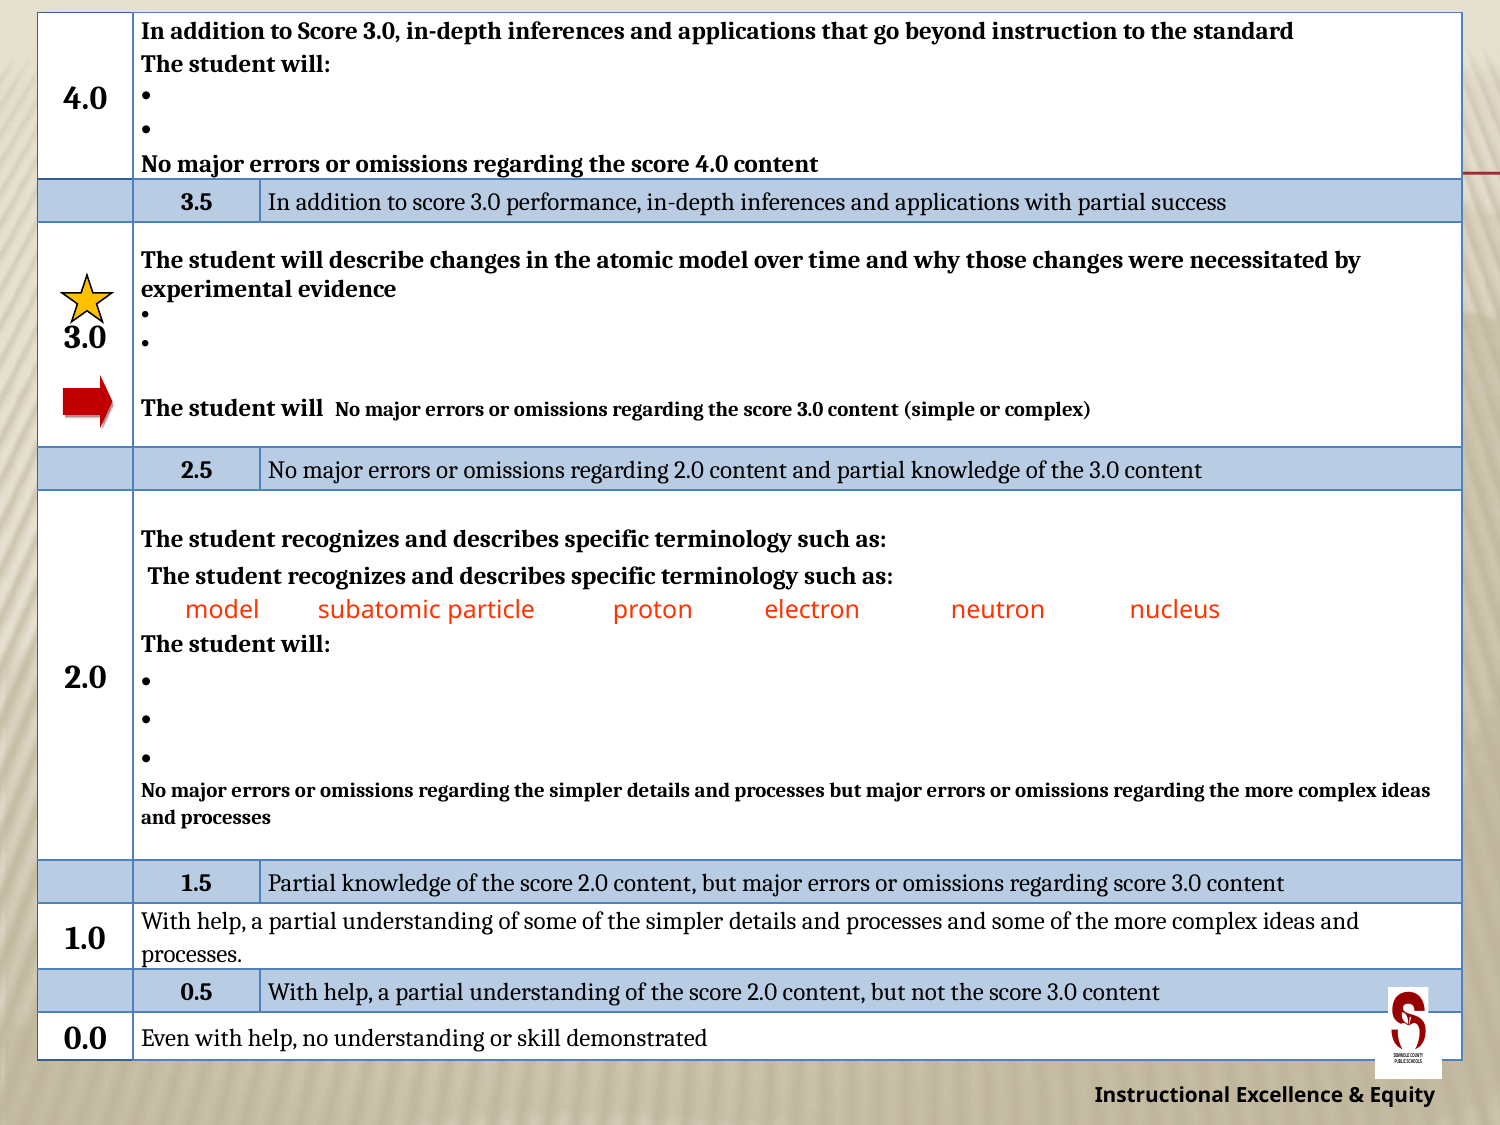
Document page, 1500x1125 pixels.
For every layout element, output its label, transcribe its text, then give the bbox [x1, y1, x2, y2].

table_header In addition to Score 3.0, in-depth inferences and applications that go beyond instruction to the standard The student will: No major errors or omissions regarding the score 4.0 content [134, 13, 1461, 178]
table_cell Even with help, no understanding or skill demonstrated [134, 1013, 1364, 1059]
table_cell [38, 448, 132, 489]
table_cell In addition to score 3.0 performance, in-depth inferences and applications with partial success [261, 180, 1461, 221]
table_cell 3.0 [38, 223, 132, 446]
text_box [62, 274, 112, 322]
table_cell With help, a partial understanding of the score 2.0 content, but not the score 3.0 content [261, 970, 1461, 1011]
table_cell [38, 180, 132, 221]
table_cell 0.5 [134, 970, 259, 1011]
text_box Instructional Excellence & Equity [975, 1074, 1450, 1115]
table_cell Partial knowledge of the score 2.0 content, but major errors or omissions regarding score 3.0 content [261, 861, 1461, 902]
table_cell 2.0 [38, 491, 132, 859]
table_cell 1.5 [134, 861, 259, 902]
table_cell With help, a partial understanding of some of the simpler details and processes and some of the more complex ideas and processes. [134, 904, 1461, 968]
table_cell The student recognizes and describes specific terminology such as: The student recognizes and describes specific terminology such as: model subatomic particle proton electron neutron nucleus The student will: No major errors or omissions regarding the simpler details and processes but major errors or omissions regarding the more complex ideas and processes [134, 491, 1461, 859]
table_cell The student will describe changes in the atomic model over time and why those changes were necessitated by experimental evidence The student will No major errors or omissions regarding the score 3.0 content (simple or complex) [134, 223, 1461, 446]
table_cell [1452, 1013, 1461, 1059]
table_cell 0.0 [38, 1013, 132, 1059]
table_cell 3.5 [134, 180, 259, 221]
table_cell 2.5 [134, 448, 259, 489]
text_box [1374, 987, 1443, 1085]
table_cell 1.0 [38, 904, 132, 968]
table_cell [38, 970, 132, 1011]
table_cell [38, 861, 132, 902]
text_box [62, 374, 113, 429]
table_cell No major errors or omissions regarding 2.0 content and partial knowledge of the 3.0 content [261, 448, 1461, 489]
table_header 4.0 [38, 13, 132, 178]
